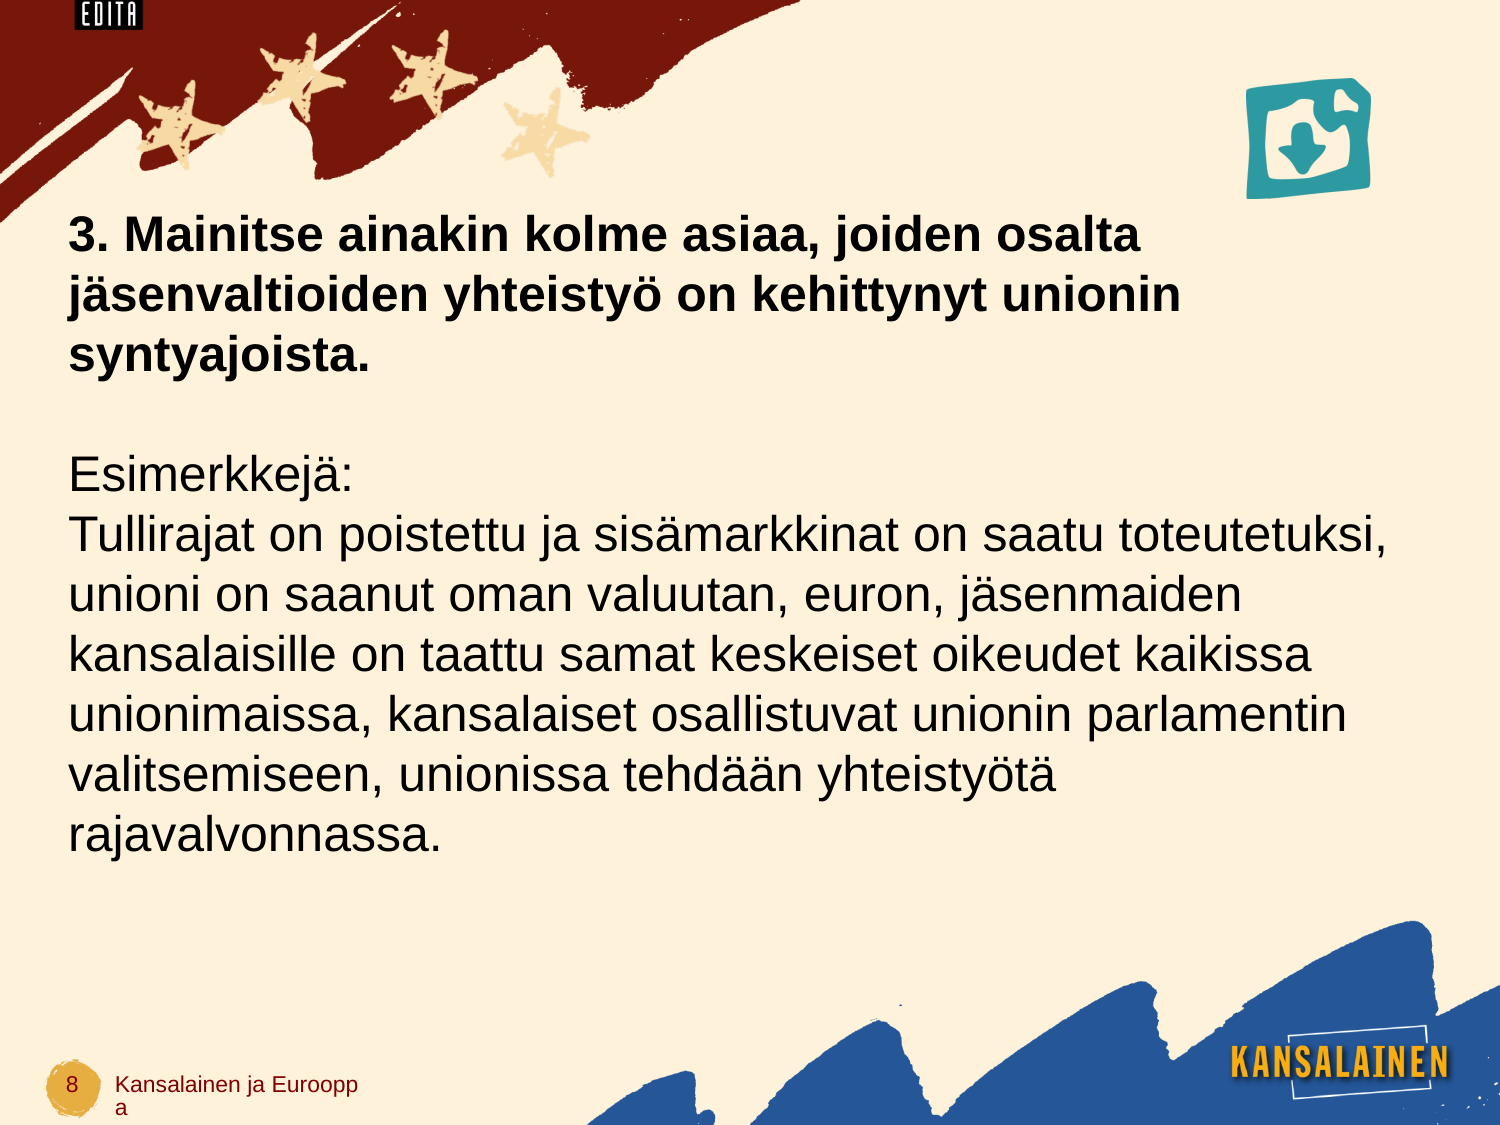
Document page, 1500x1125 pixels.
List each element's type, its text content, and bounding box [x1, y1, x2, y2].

footer Kansalainen ja Eurooppa [99, 1062, 376, 1125]
slide_number 8 [37, 1062, 99, 1125]
text_box 3. Mainitse ainakin kolme asiaa, joiden osalta jäsenvaltioiden yhteistyö on kehittynyt unionin syntyajoista. Esimerkkejä: Tullirajat on poistettu ja sisämarkkinat on saatu toteutetuksi, unioni on saanut oman valuutan, euron, jäsenmaiden kansalaisille on taattu samat keskeiset oikeudet kaikissa unionimaissa, kansalaiset osallistuvat unionin parlamentin valitsemiseen, unionissa tehdään yhteistyötä rajavalvonnassa. [53, 193, 1447, 869]
picture [0, 0, 1500, 1125]
